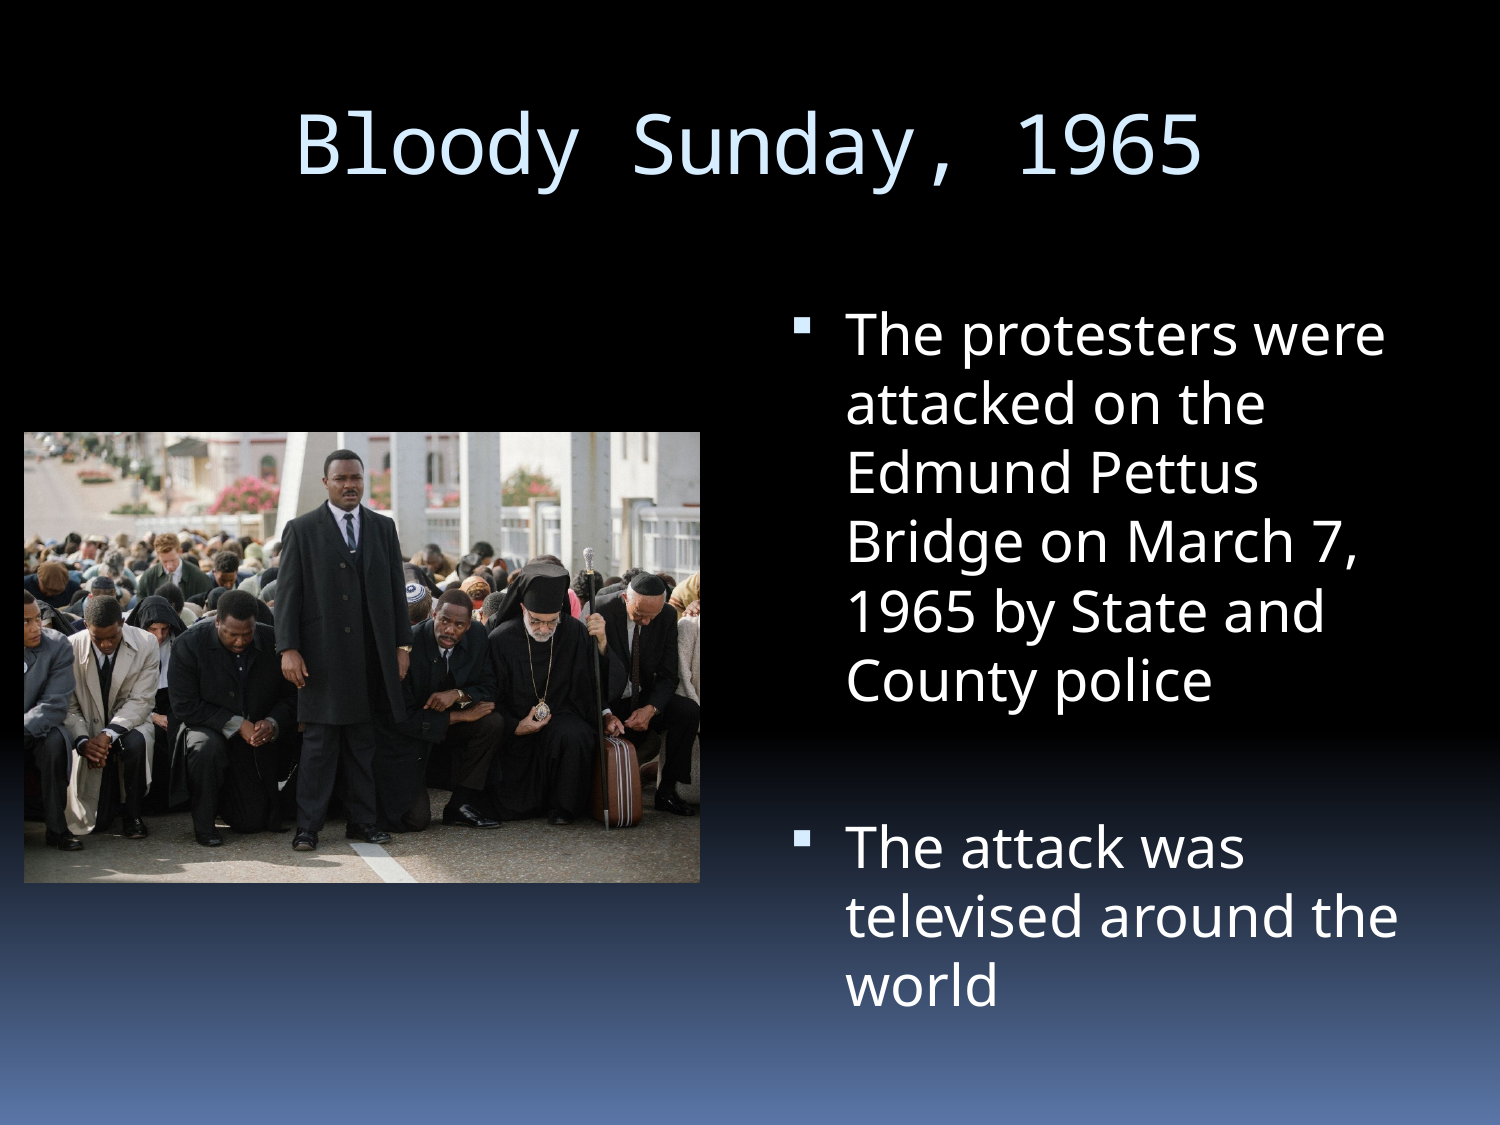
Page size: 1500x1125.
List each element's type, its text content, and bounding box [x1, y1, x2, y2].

list The protesters were attacked on the Edmund Pettus Bridge on March 7, 1965 by State and County police The attack was televised around the world [763, 290, 1427, 1033]
title Bloody Sunday, 1965 [75, 83, 1425, 234]
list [24, 432, 701, 883]
